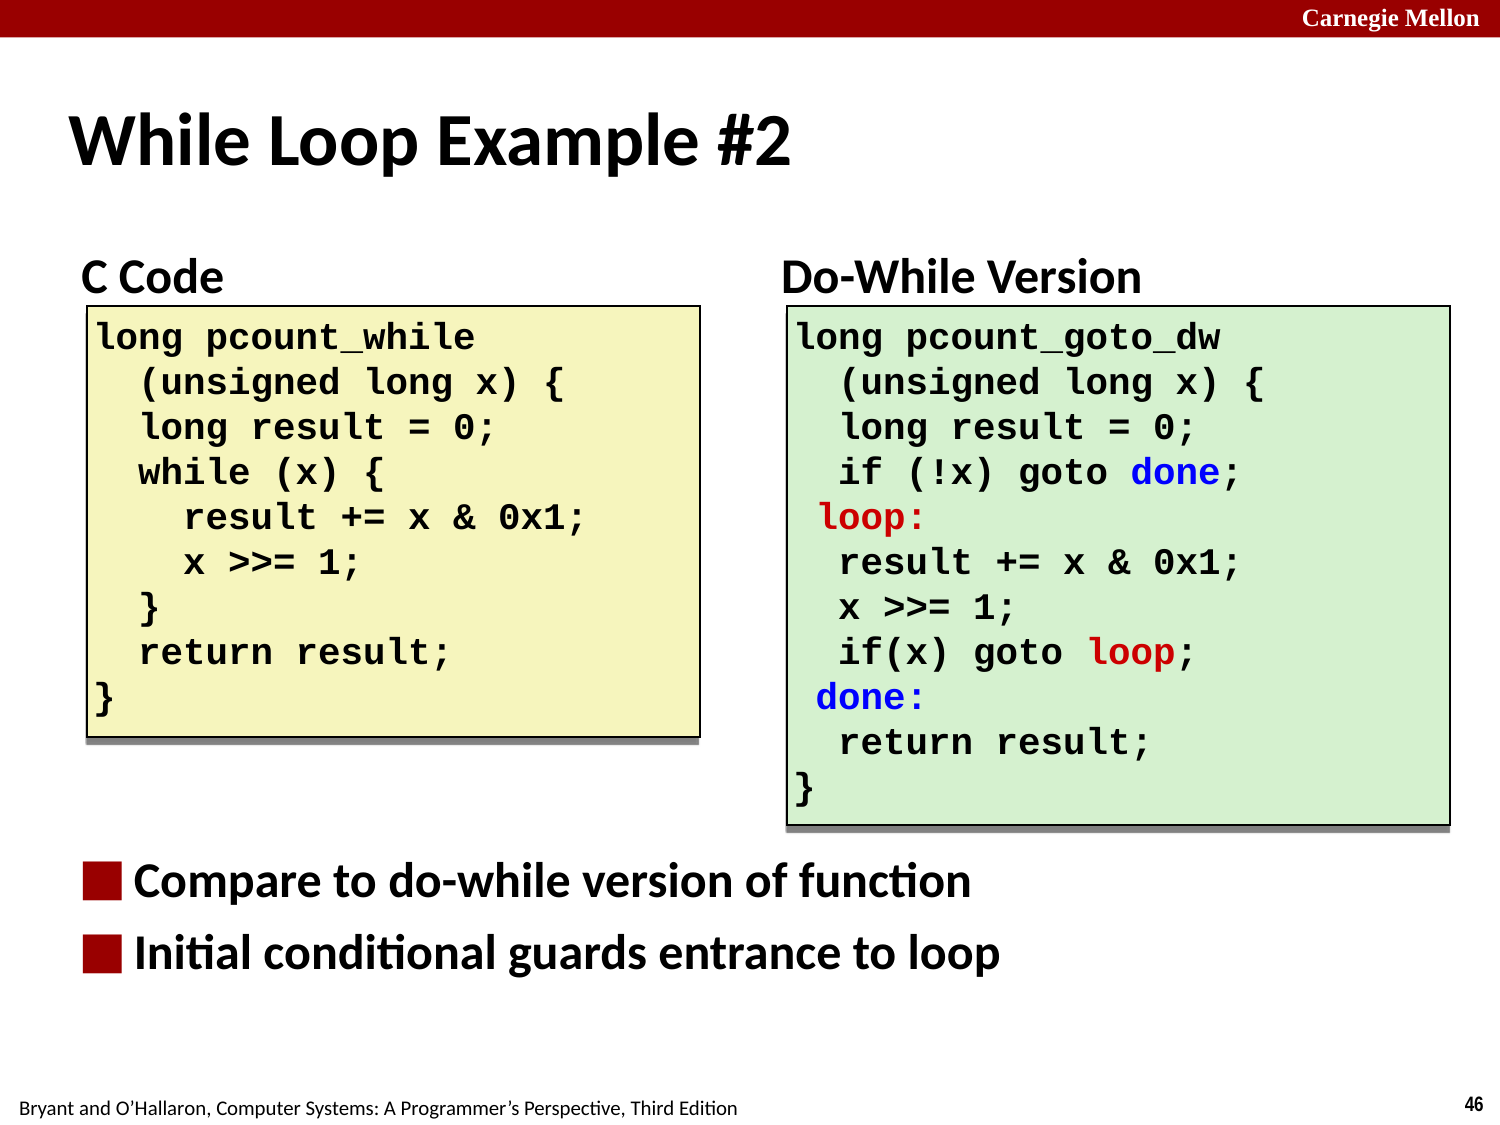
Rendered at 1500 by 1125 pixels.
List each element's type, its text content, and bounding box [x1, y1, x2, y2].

title While Loop Example #2 [62, 41, 1438, 230]
text_box long pcount_while (unsigned long x) { long result = 0; while (x) { result += x & 0x1; x >>= 1; } return result; } [86, 305, 700, 738]
text_box long pcount_goto_dw (unsigned long x) { long result = 0; if (!x) goto done; loop: result += x & 0x1; x >>= 1; if(x) goto loop; done: return result; } [786, 305, 1450, 825]
list Compare to do-while version of function Initial conditional guards entrance to loop [62, 839, 1438, 1050]
text_box Do-While Version [774, 237, 1155, 311]
text_box C Code [75, 237, 505, 311]
